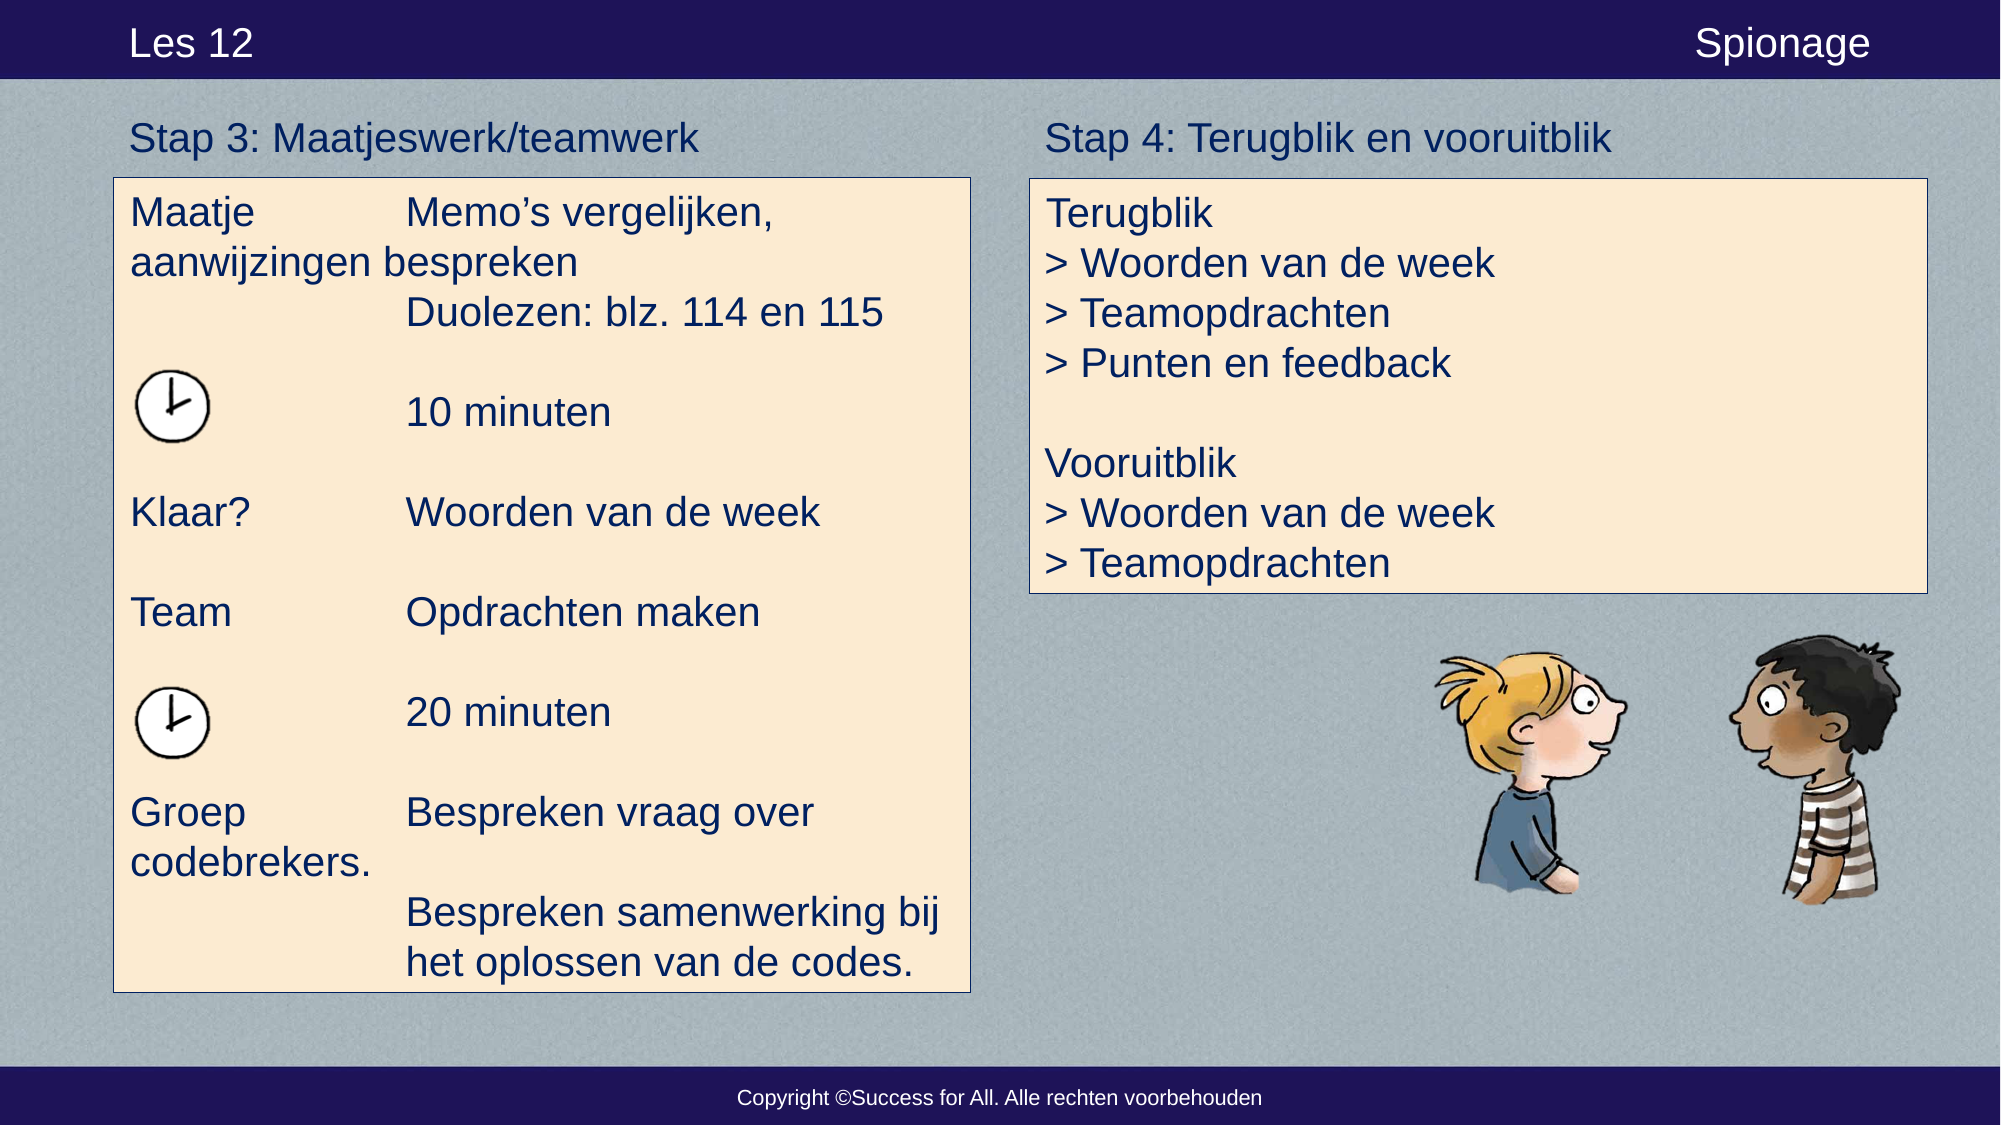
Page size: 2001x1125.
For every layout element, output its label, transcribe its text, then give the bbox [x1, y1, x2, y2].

text_box Maatje Memo’s vergelijken, aanwijzingen bespreken Duolezen: blz. 114 en 115 10 minuten Klaar? Woorden van de week Team Opdrachten maken 20 minuten Groep Bespreken vraag over codebrekers. Bespreken samenwerking bij het oplossen van de codes. [113, 177, 971, 993]
text_box Stap 4: Terugblik en vooruitblik [1029, 103, 1822, 169]
text_box Les 12 [114, 8, 354, 73]
text_box Spionage [999, 8, 1886, 73]
text_box Stap 3: Maatjeswerk/teamwerk [114, 103, 907, 169]
text_box Copyright ©Success for All. Alle rechten voorbehouden [0, 1076, 2000, 1125]
text_box Terugblik > Woorden van de week > Teamopdrachten > Punten en feedback Vooruitblik > Woorden van de week > Teamopdrachten [1029, 178, 1928, 594]
picture [0, 0, 2001, 1125]
